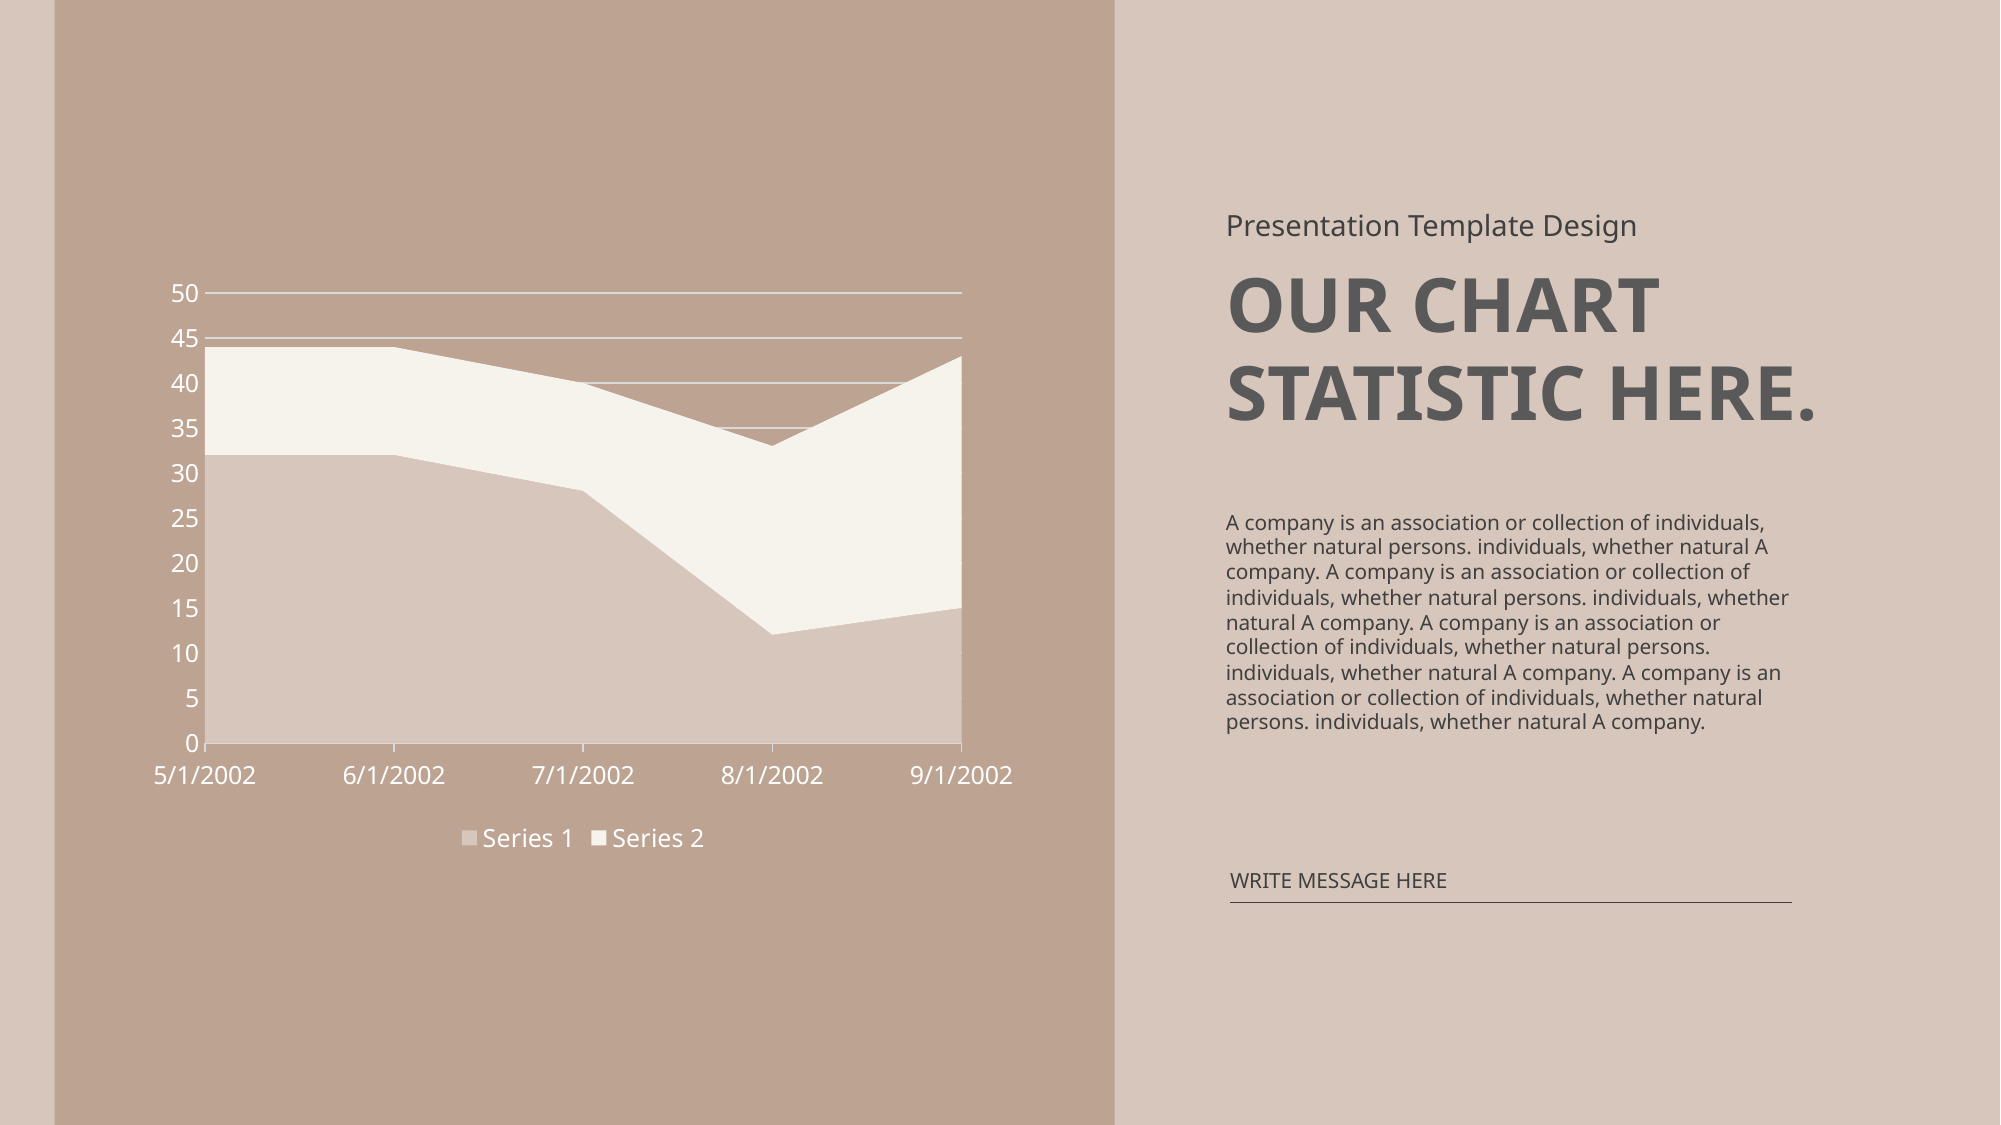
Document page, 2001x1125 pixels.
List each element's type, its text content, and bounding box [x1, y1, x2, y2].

text_box STATISTIC HERE. [1211, 337, 1953, 443]
text_box [1114, 0, 2000, 1125]
text_box Presentation Template Design [1211, 199, 1784, 250]
chart [135, 263, 1032, 862]
text_box OUR CHART [1211, 250, 1936, 337]
text_box WRITE MESSAGE HERE [1215, 859, 1466, 901]
text_box [0, 0, 56, 1125]
text_box A company is an association or collection of individuals, whether natural persons. individuals, whether natural A company. A company is an association or collection of individuals, whether natural persons. individuals, whether natural A company. A company is an association or collection of individuals, whether natural persons. individuals, whether natural A company. A company is an association or collection of individuals, whether natural persons. individuals, whether natural A company. [1210, 501, 1828, 589]
